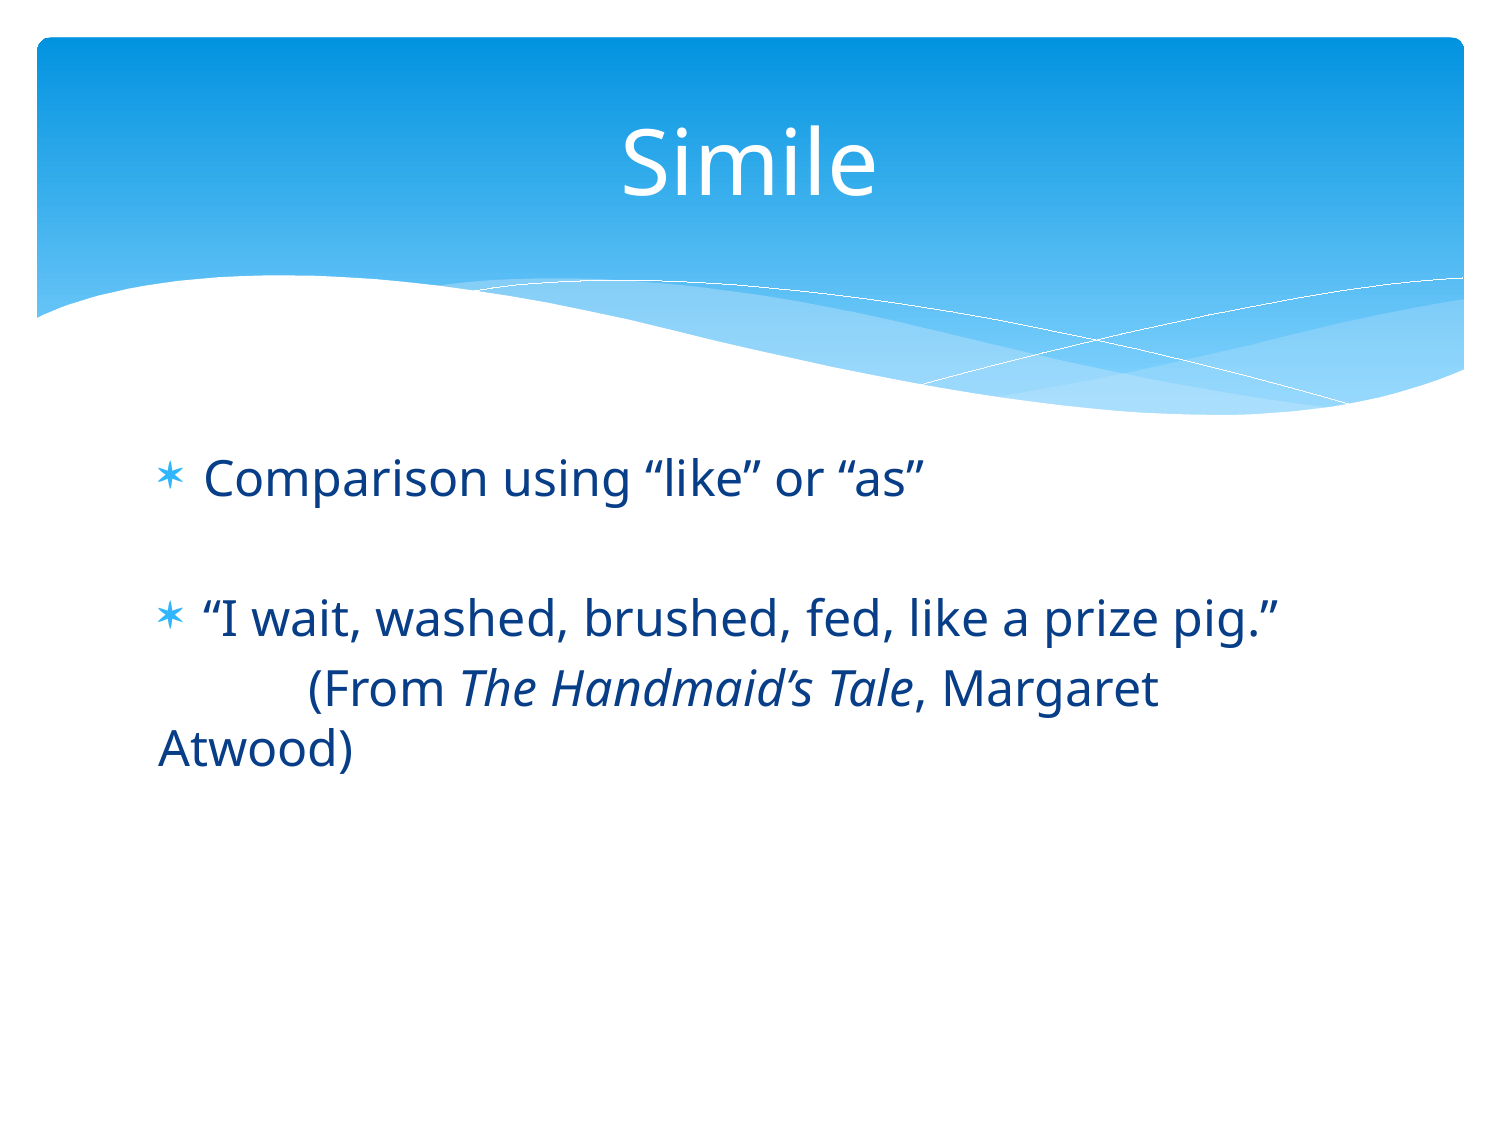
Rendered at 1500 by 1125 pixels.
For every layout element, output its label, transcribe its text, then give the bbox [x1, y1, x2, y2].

title Simile [75, 55, 1425, 261]
list Comparison using “like” or “as” “I wait, washed, brushed, fed, like a prize pig.” (From The Handmaid’s Tale, Margaret Atwood) [143, 438, 1359, 1005]
